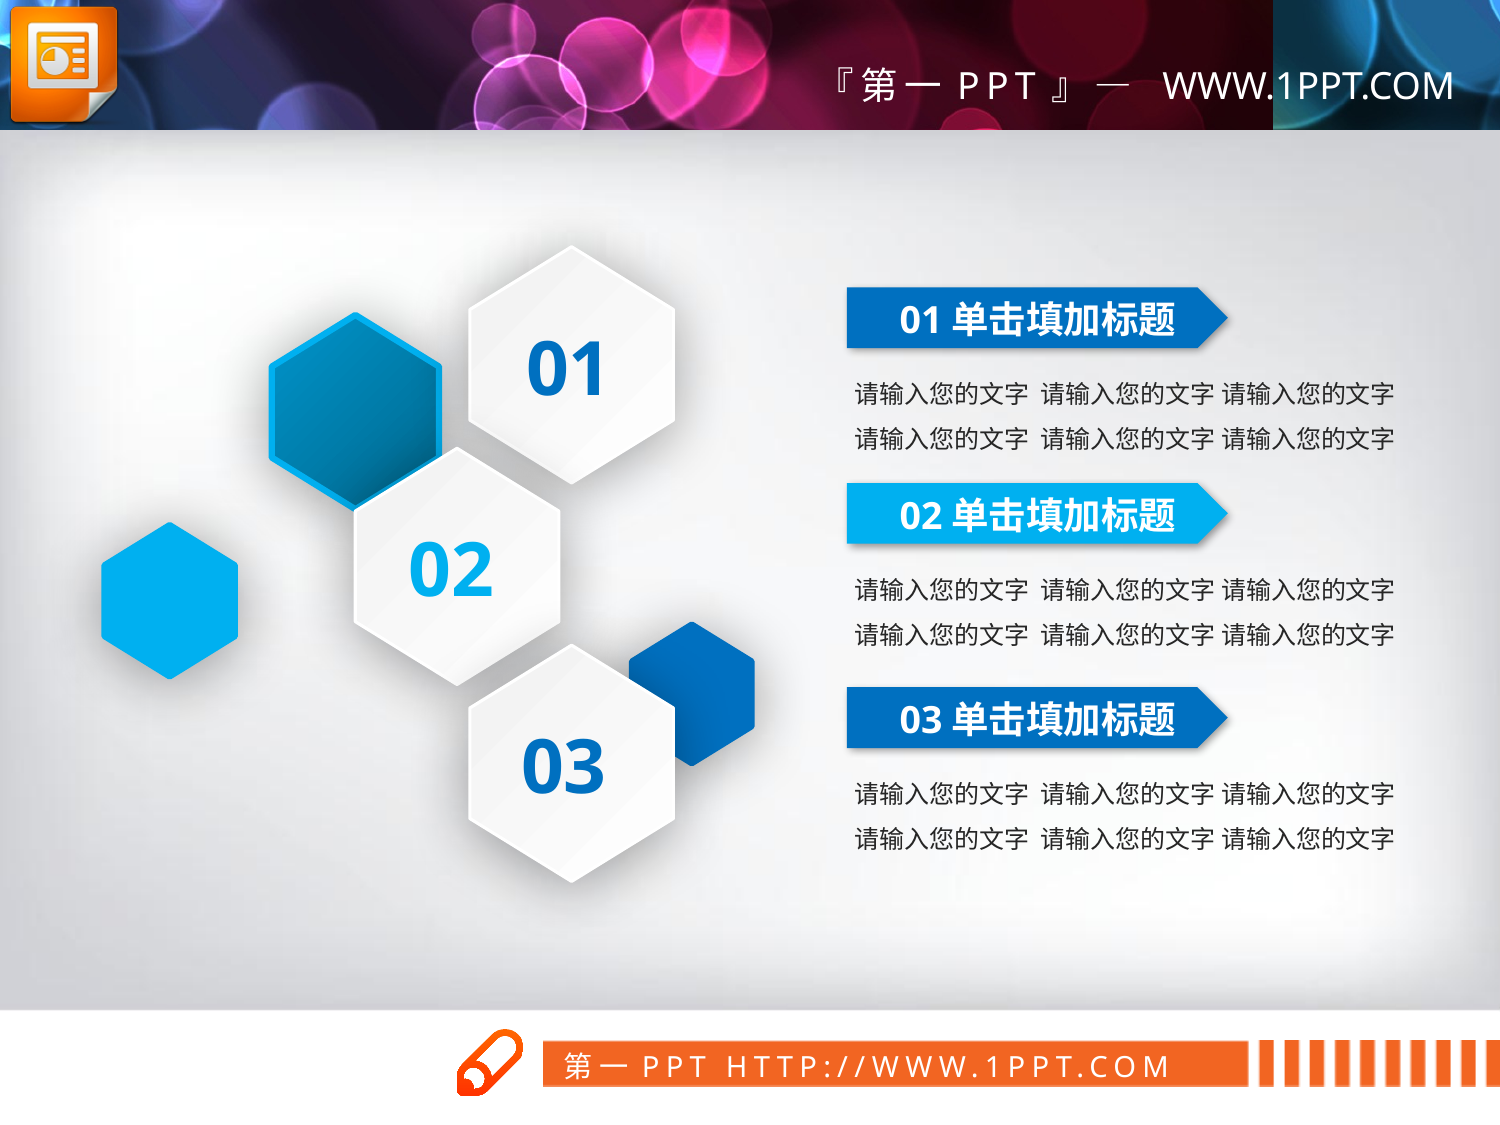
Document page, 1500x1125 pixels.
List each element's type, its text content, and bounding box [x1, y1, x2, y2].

text_box [663, 624, 752, 750]
text_box [271, 314, 430, 495]
picture [543, 1040, 1500, 1087]
text_box [104, 525, 235, 677]
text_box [846, 287, 1229, 349]
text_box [469, 246, 674, 484]
text_box 请输入您的文字 请输入您的文字 请输入您的文字 请输入您的文字 请输入您的文字 请输入您的文字 [842, 757, 1422, 860]
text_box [846, 686, 1229, 749]
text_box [469, 644, 674, 882]
text_box 请输入您的文字 请输入您的文字 请输入您的文字 请输入您的文字 请输入您的文字 请输入您的文字 [842, 553, 1422, 656]
picture [0, 0, 1500, 1012]
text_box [846, 482, 1229, 544]
text_box 请输入您的文字 请输入您的文字 请输入您的文字 请输入您的文字 请输入您的文字 请输入您的文字 [842, 358, 1422, 460]
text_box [354, 448, 559, 685]
